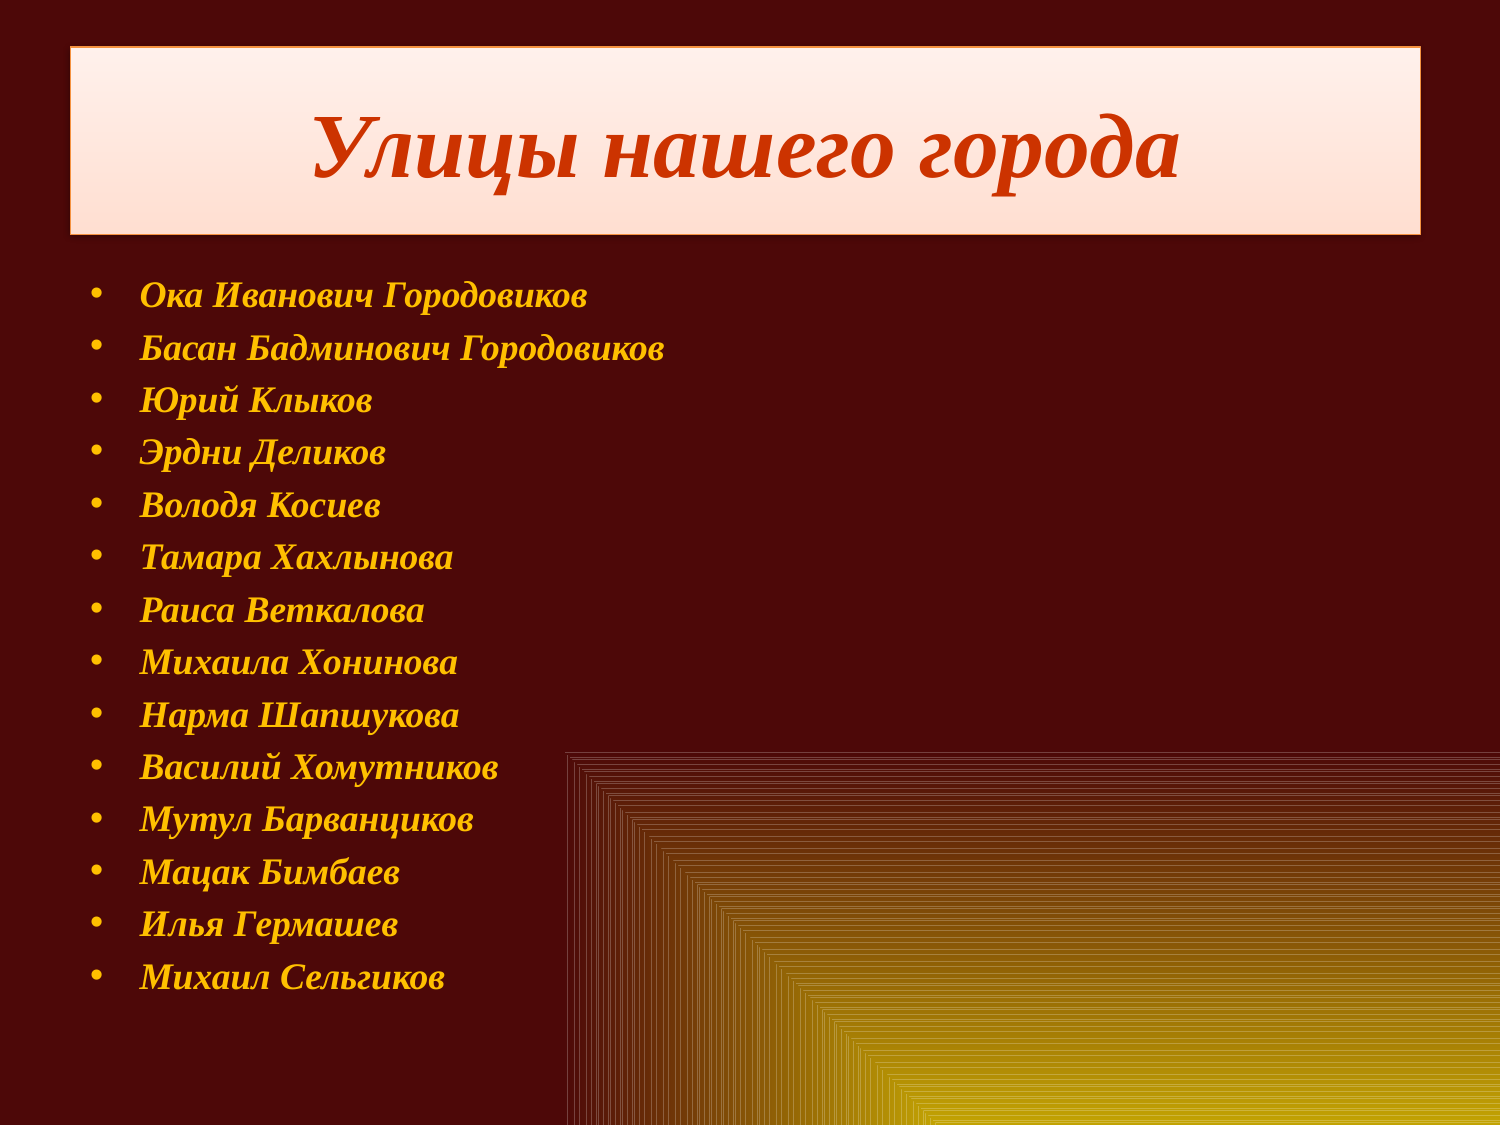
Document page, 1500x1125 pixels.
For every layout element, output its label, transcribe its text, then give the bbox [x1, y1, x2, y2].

list Ока Иванович Городовиков Басан Бадминович Городовиков Юрий Клыков Эрдни Деликов Володя Косиев Тамара Хахлынова Раиса Веткалова Михаила Хонинова Нарма Шапшукова Василий Хомутников Мутул Барванциков Мацак Бимбаев Илья Гермашев Михаил Сельгиков [75, 262, 1425, 1005]
title Улицы нашего города [70, 46, 1421, 235]
